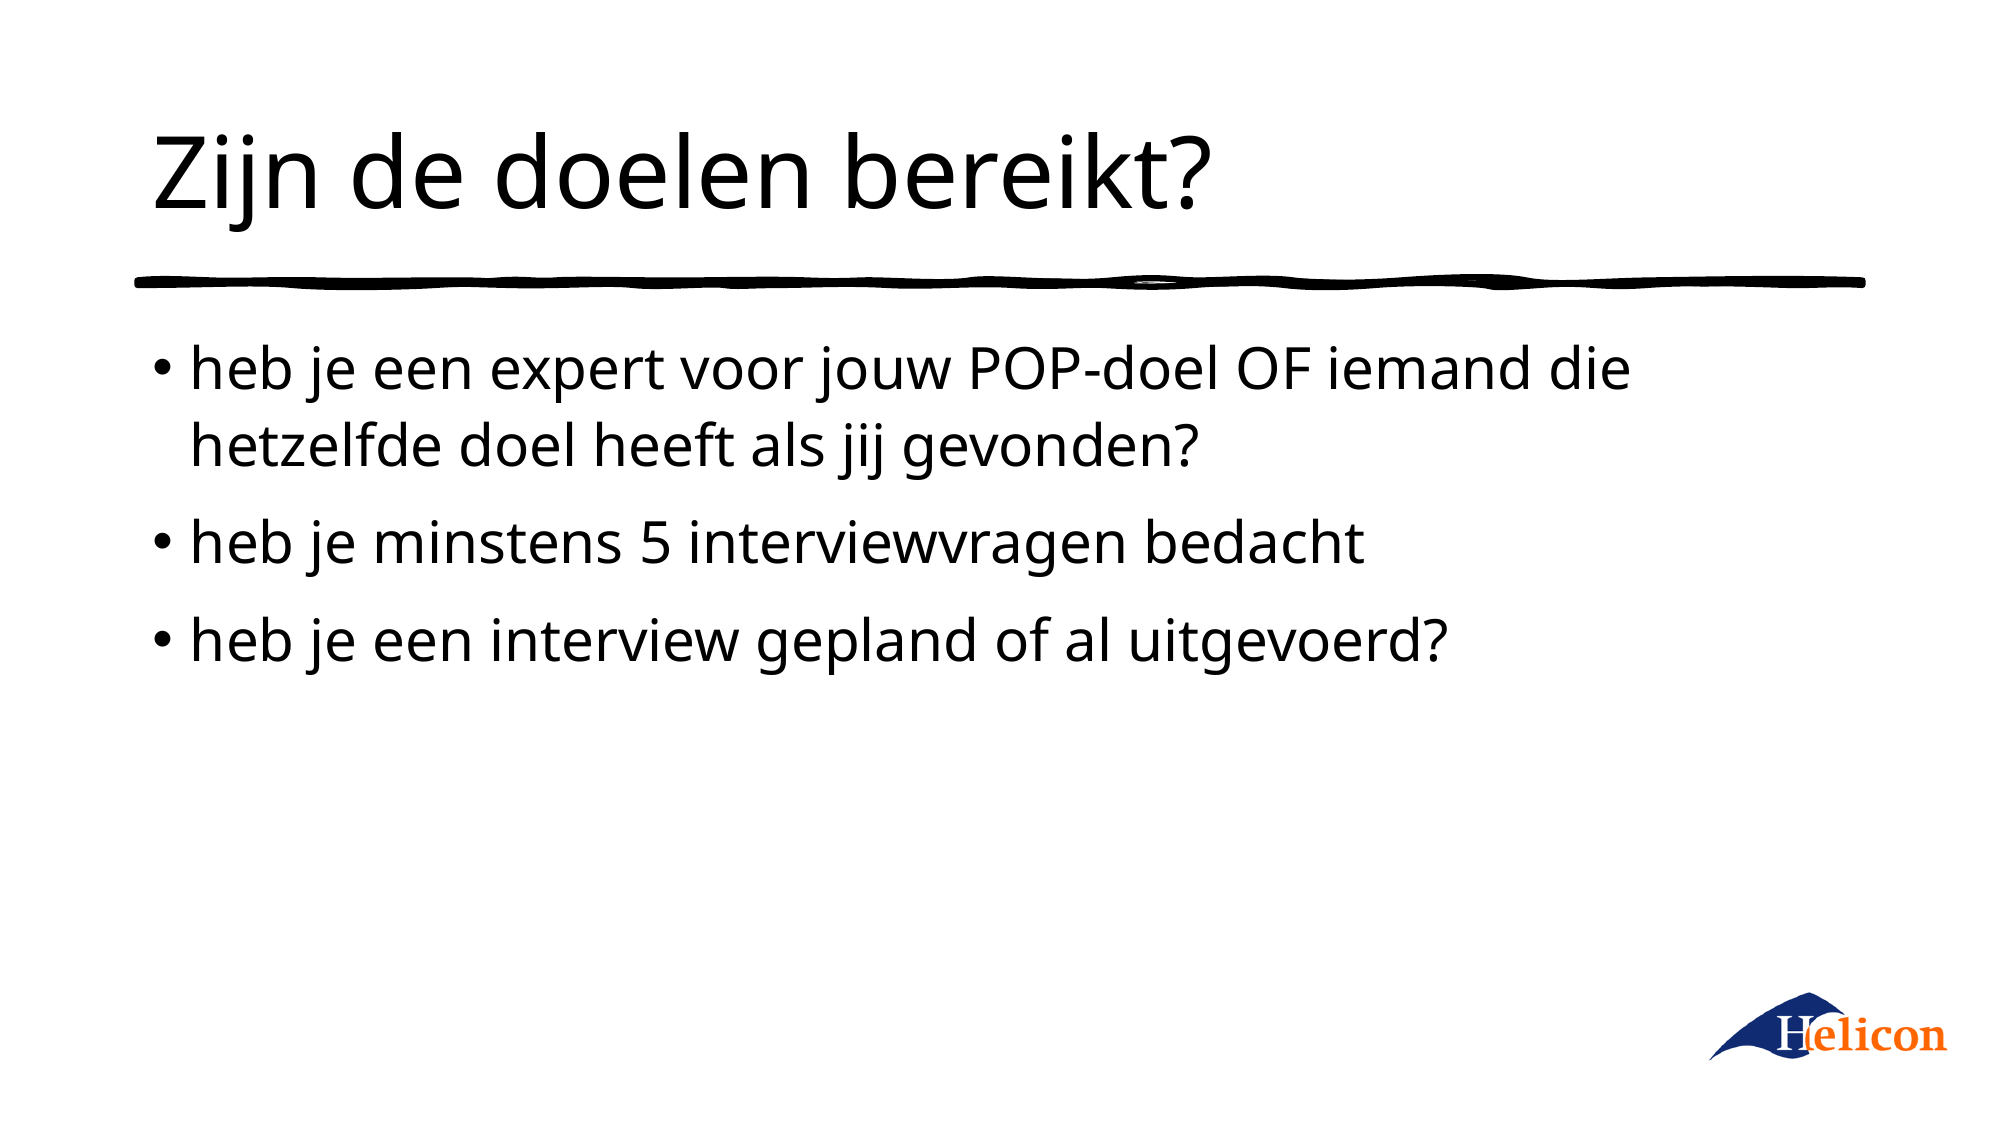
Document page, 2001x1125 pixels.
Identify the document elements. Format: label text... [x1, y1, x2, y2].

title Zijn de doelen bereikt? [137, 59, 1863, 278]
picture [1671, 952, 2000, 1125]
list heb je een expert voor jouw POP-doel OF iemand die hetzelfde doel heeft als jij gevonden? heb je minstens 5 interviewvragen bedacht heb je een interview gepland of al uitgevoerd? [137, 316, 1863, 1014]
